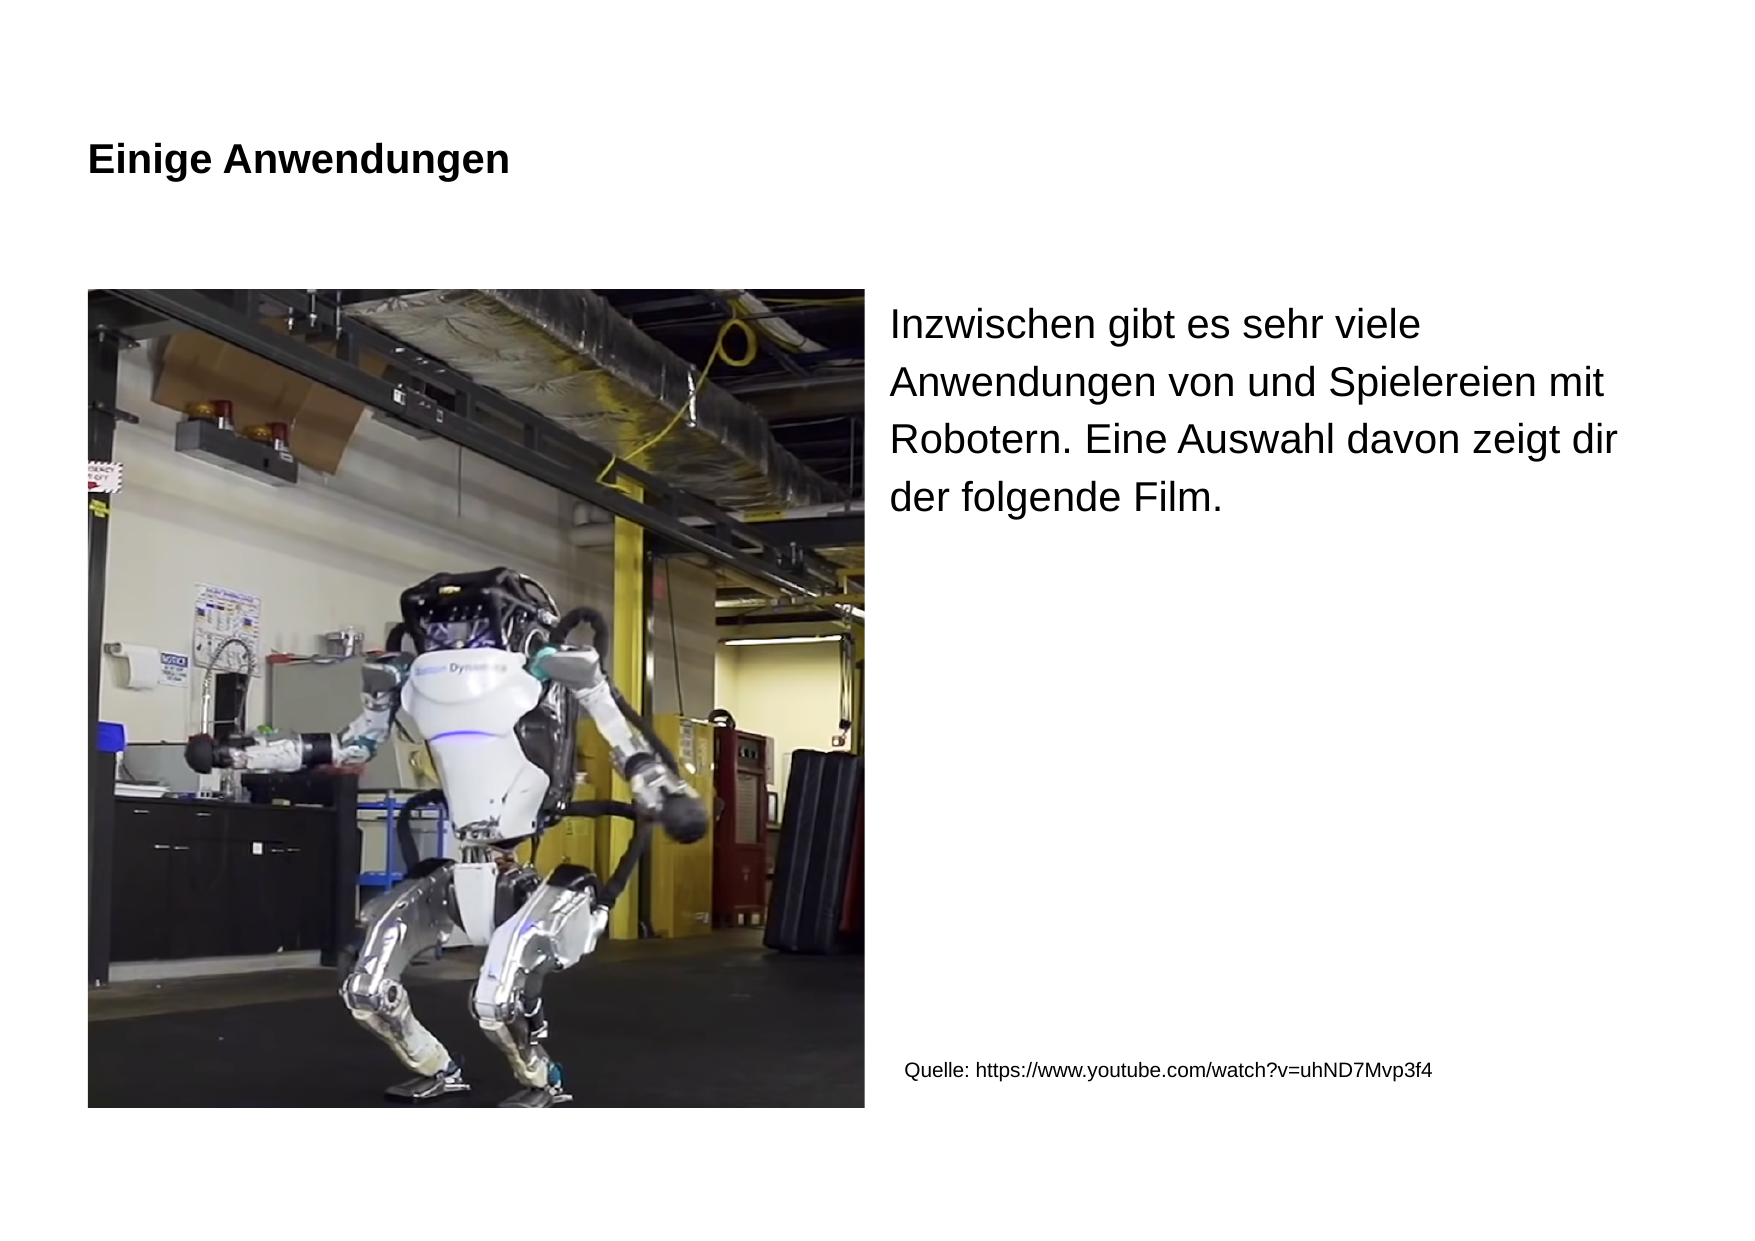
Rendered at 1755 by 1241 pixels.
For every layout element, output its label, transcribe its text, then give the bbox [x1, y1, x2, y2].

picture [87, 288, 865, 1109]
text_box Einige Anwendungen [87, 132, 1667, 257]
text_box Inzwischen gibt es sehr viele Anwendungen von und Spielereien mit Robotern. Eine Auswahl davon zeigt dir der folgende Film. [889, 289, 1667, 687]
list Quelle: https://www.youtube.com/watch?v=uhND7Mvp3f4 [889, 1045, 1667, 1109]
